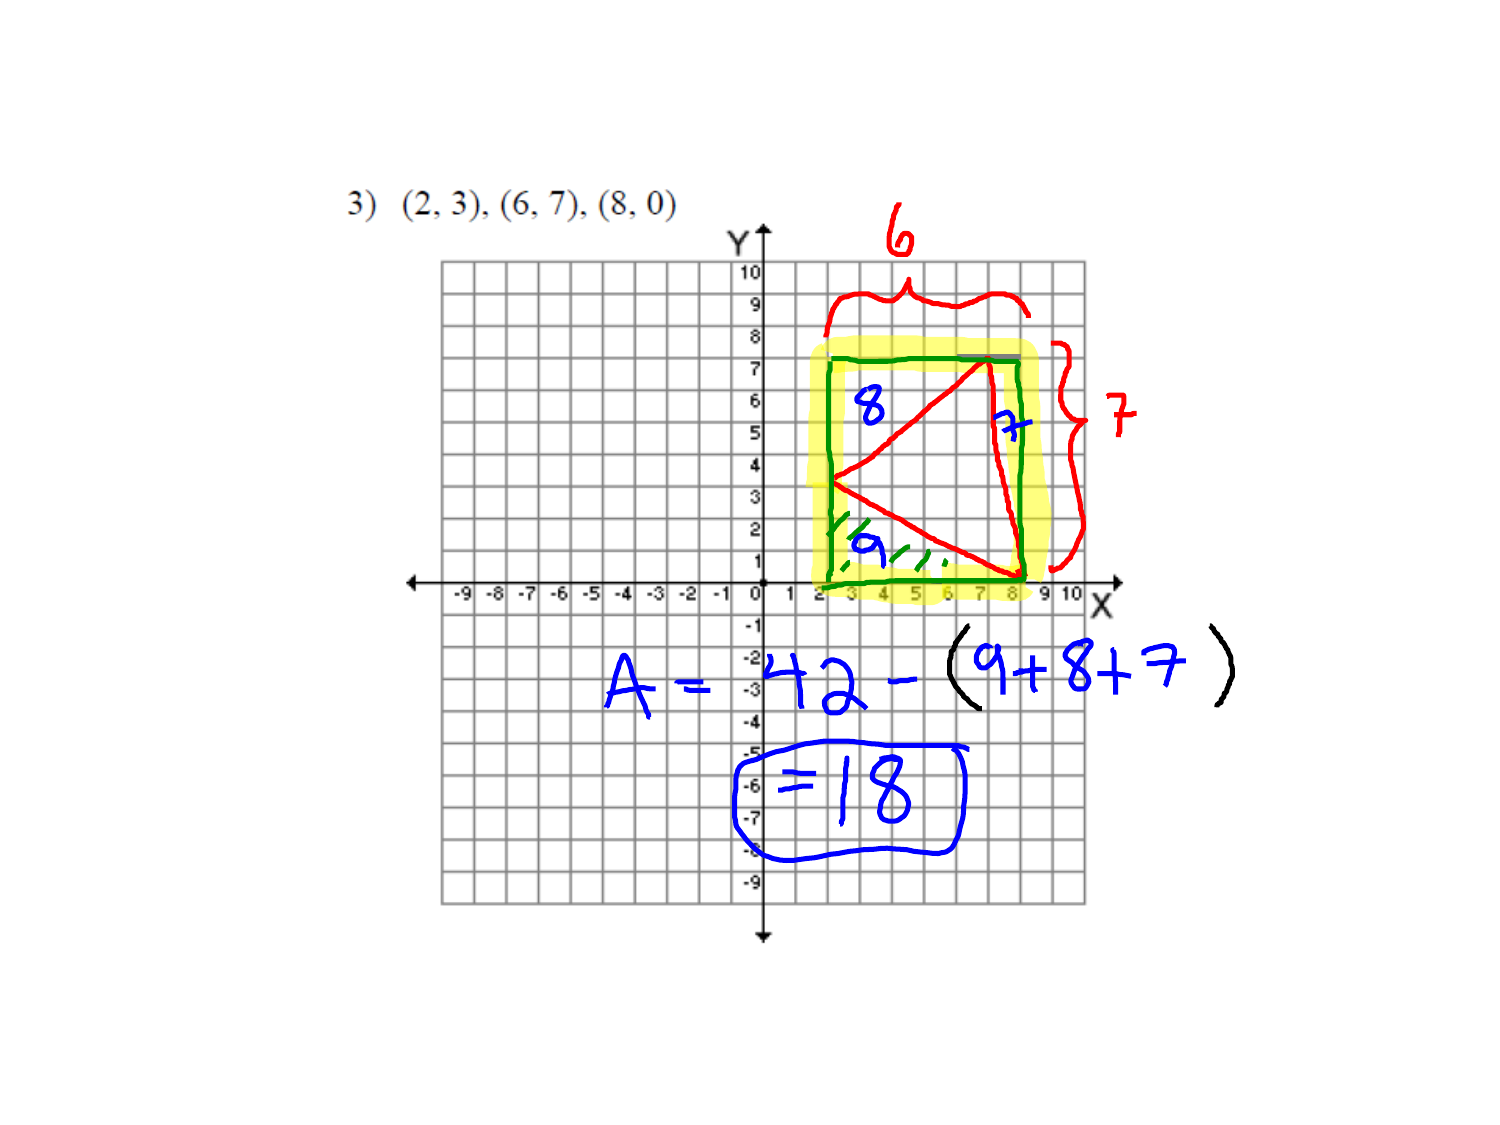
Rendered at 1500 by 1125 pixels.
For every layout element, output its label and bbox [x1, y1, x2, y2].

text_box [1209, 625, 1234, 708]
text_box [821, 358, 1025, 588]
text_box [1161, 660, 1186, 664]
picture [344, 173, 1156, 951]
text_box [1050, 342, 1137, 572]
text_box [1161, 644, 1176, 661]
text_box [1161, 663, 1173, 687]
